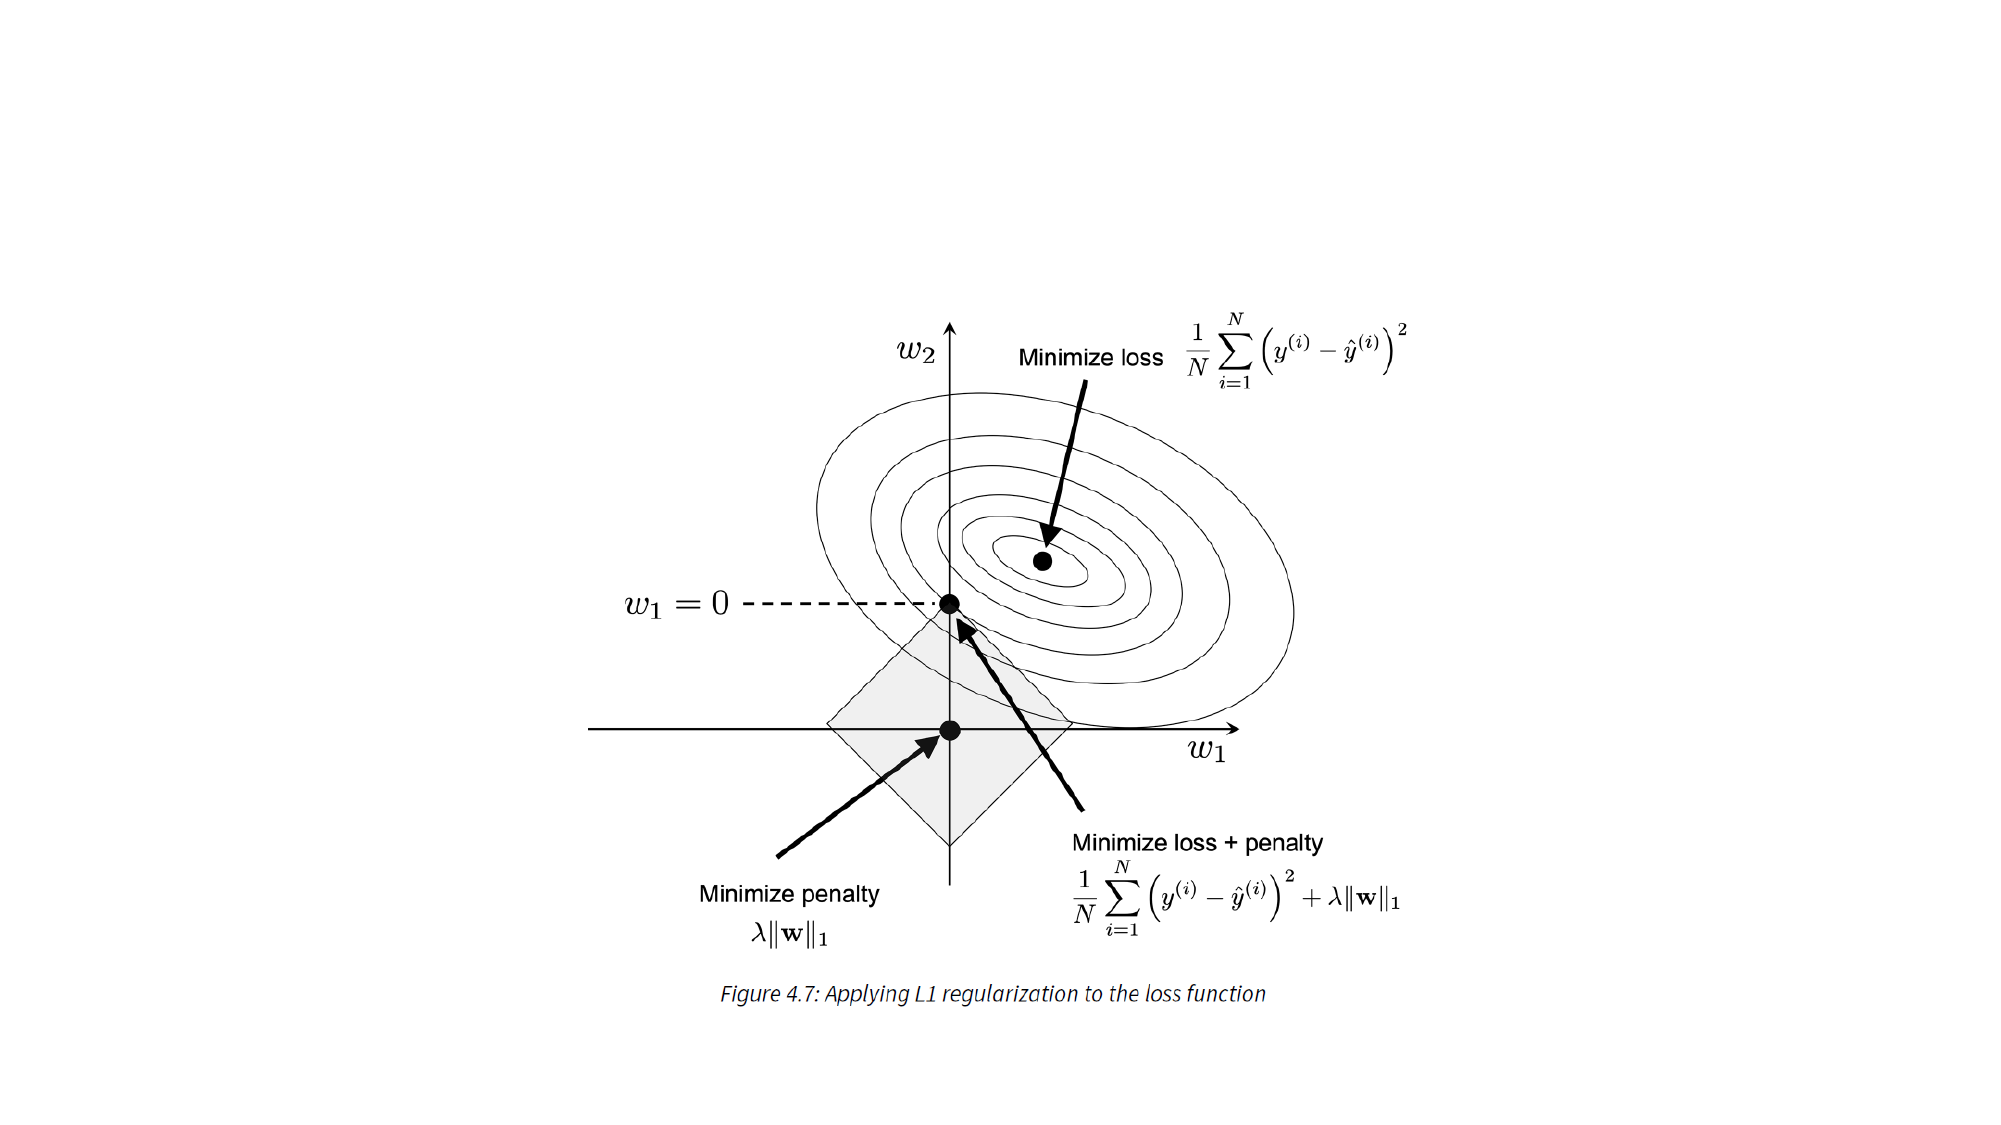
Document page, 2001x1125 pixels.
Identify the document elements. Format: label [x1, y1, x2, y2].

list [587, 299, 1412, 1014]
